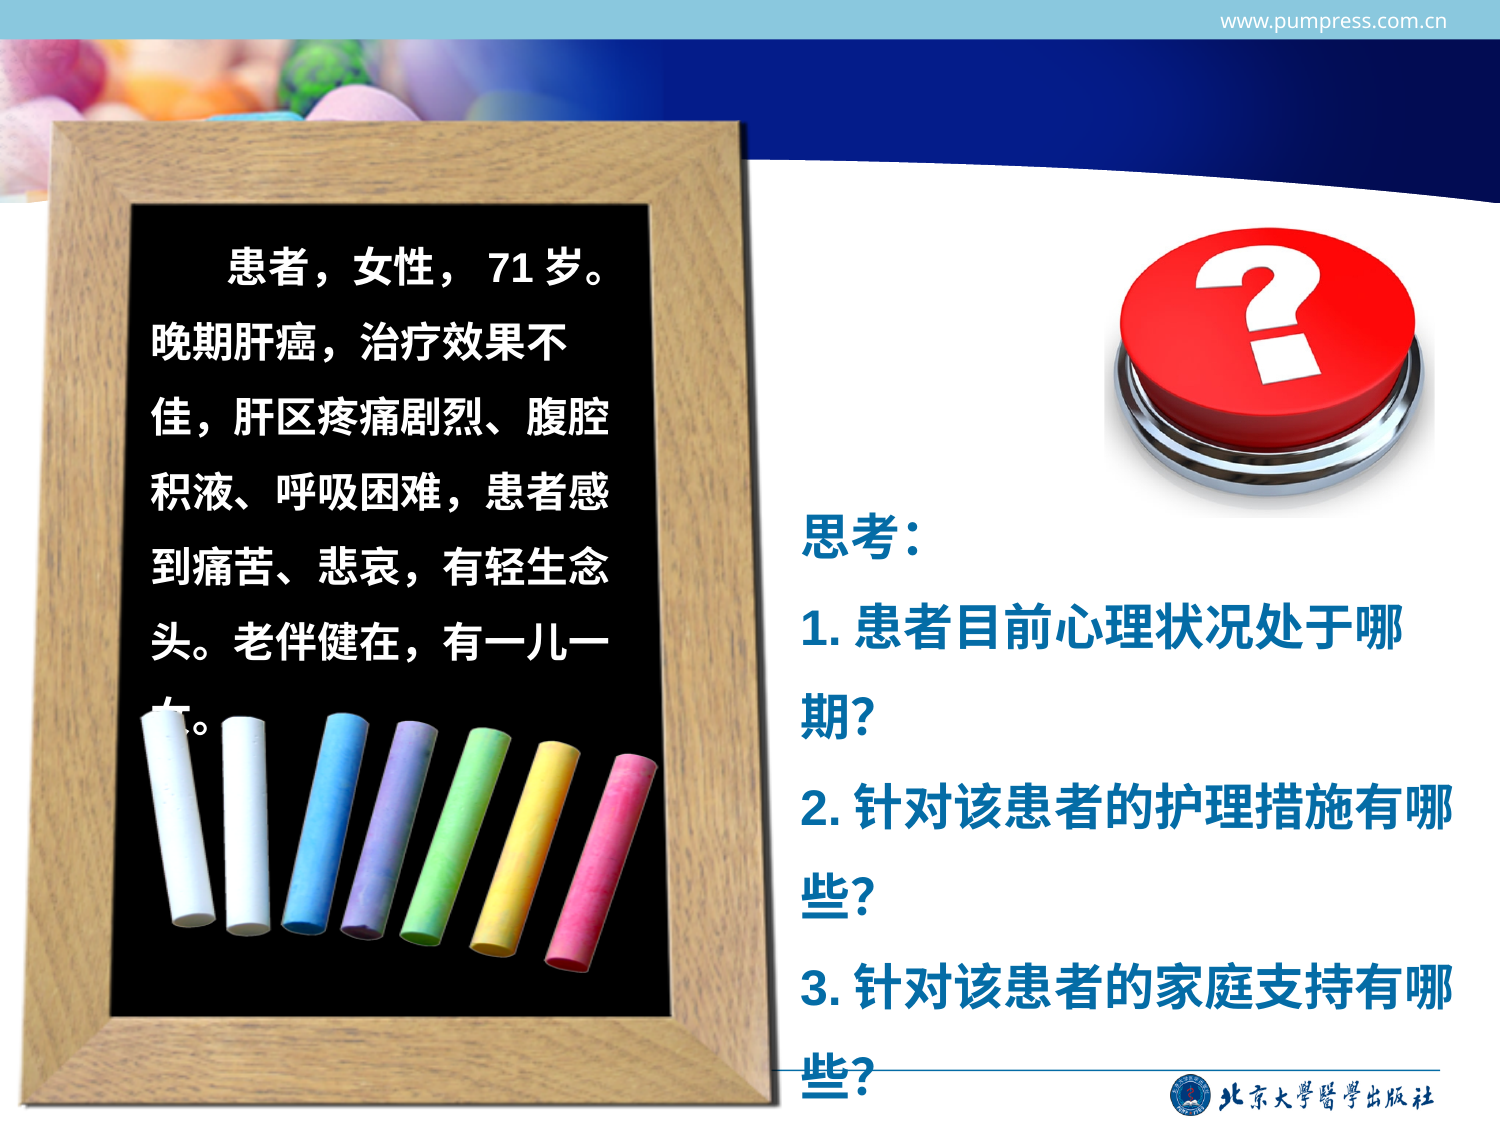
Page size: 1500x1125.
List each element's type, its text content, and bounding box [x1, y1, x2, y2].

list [1104, 219, 1435, 518]
picture [1170, 1113, 1436, 1118]
slide_number www.pumpress.com.cn [1024, 0, 1463, 38]
text_box 思考： 1.患者目前心理状况处于哪期？ 2.针对该患者的护理措施有哪些？ 3.针对该患者的家庭支持有哪些？ [801, 467, 1471, 1113]
picture [0, 40, 1500, 1125]
